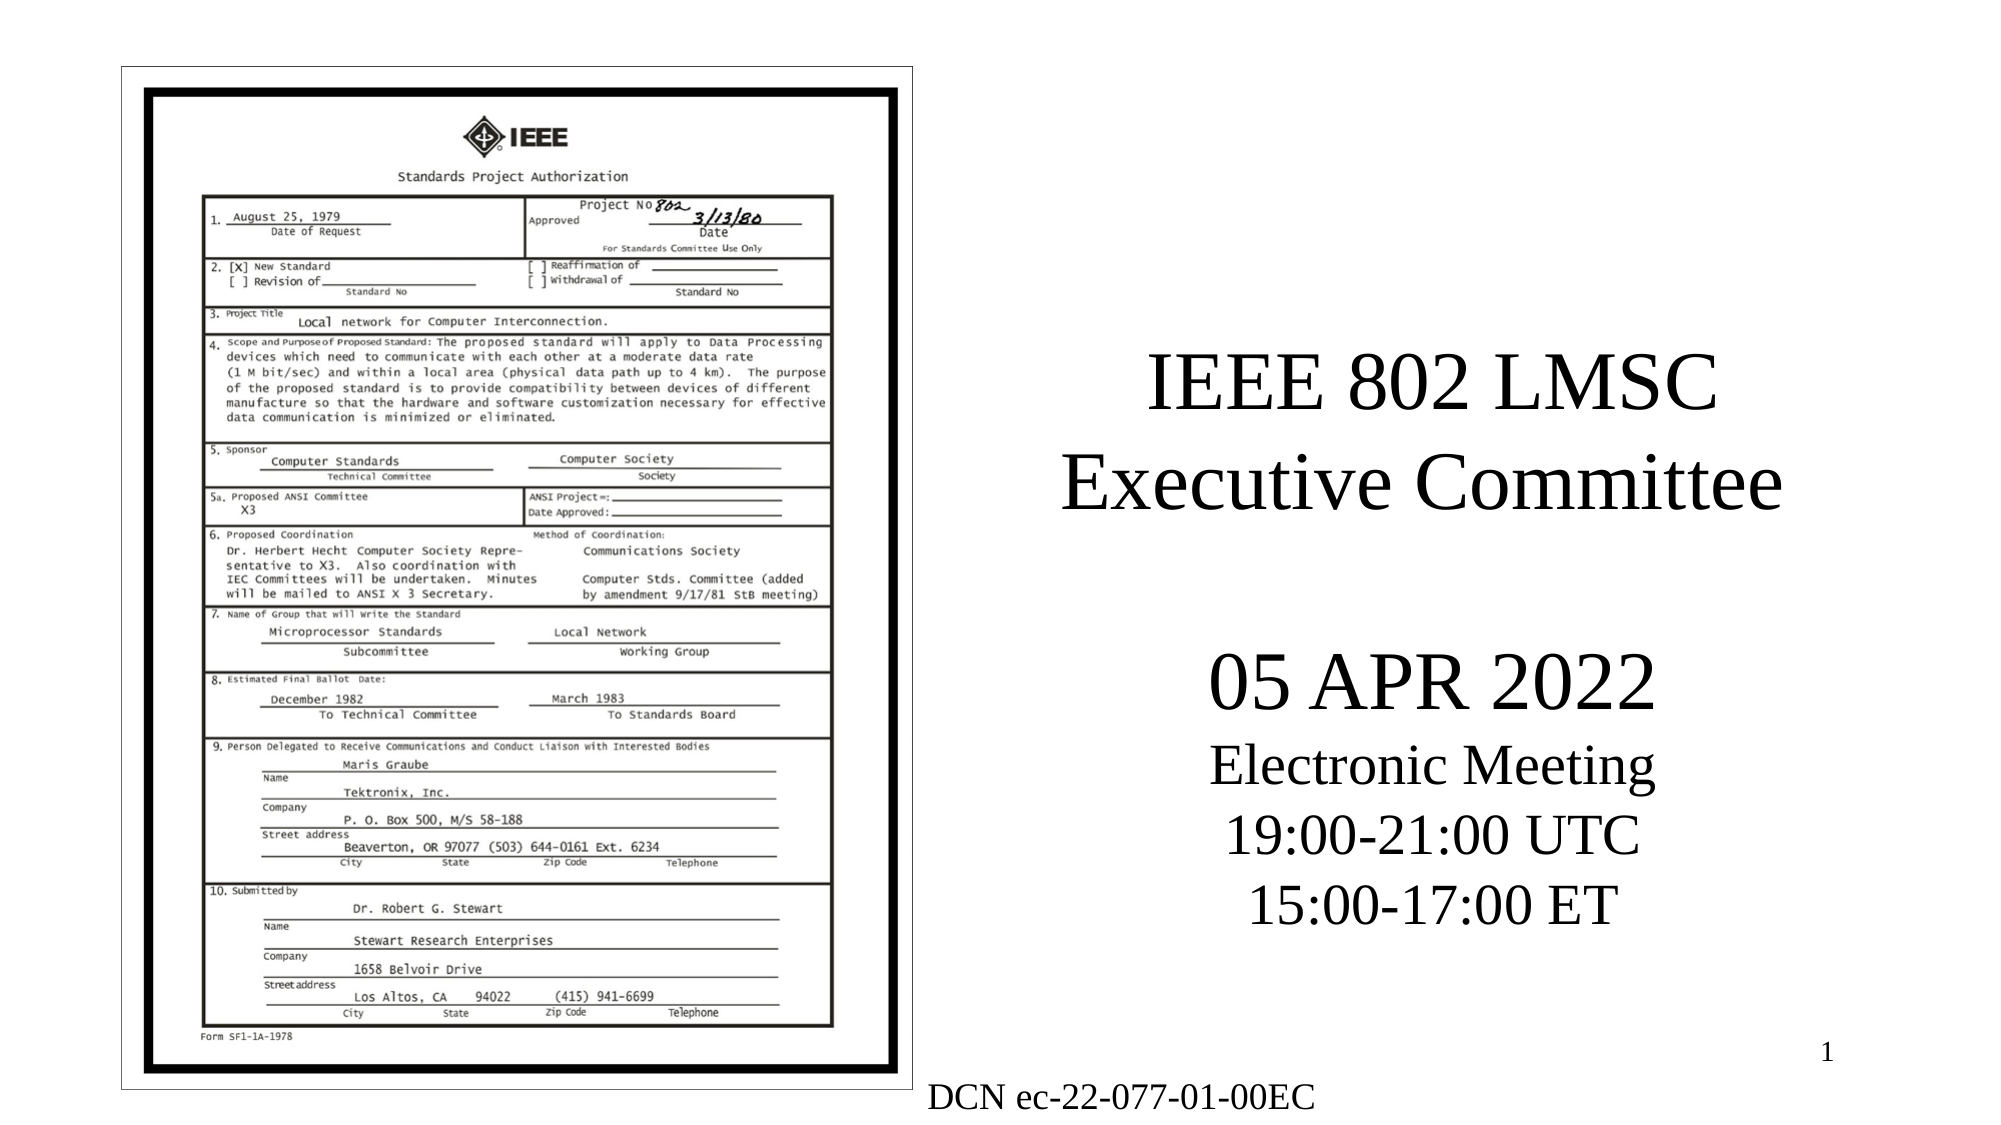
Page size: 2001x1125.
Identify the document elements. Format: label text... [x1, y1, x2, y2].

picture [121, 66, 913, 1090]
slide_number 1 [1433, 1024, 1851, 1101]
text_box DCN ec-22-077-01-00EC [912, 1064, 1780, 1125]
title IEEE 802 LMSC Executive Committee 05 APR 2022 Electronic Meeting 19:00-21:00 UTC 15:00-17:00 ET [999, 637, 1867, 826]
